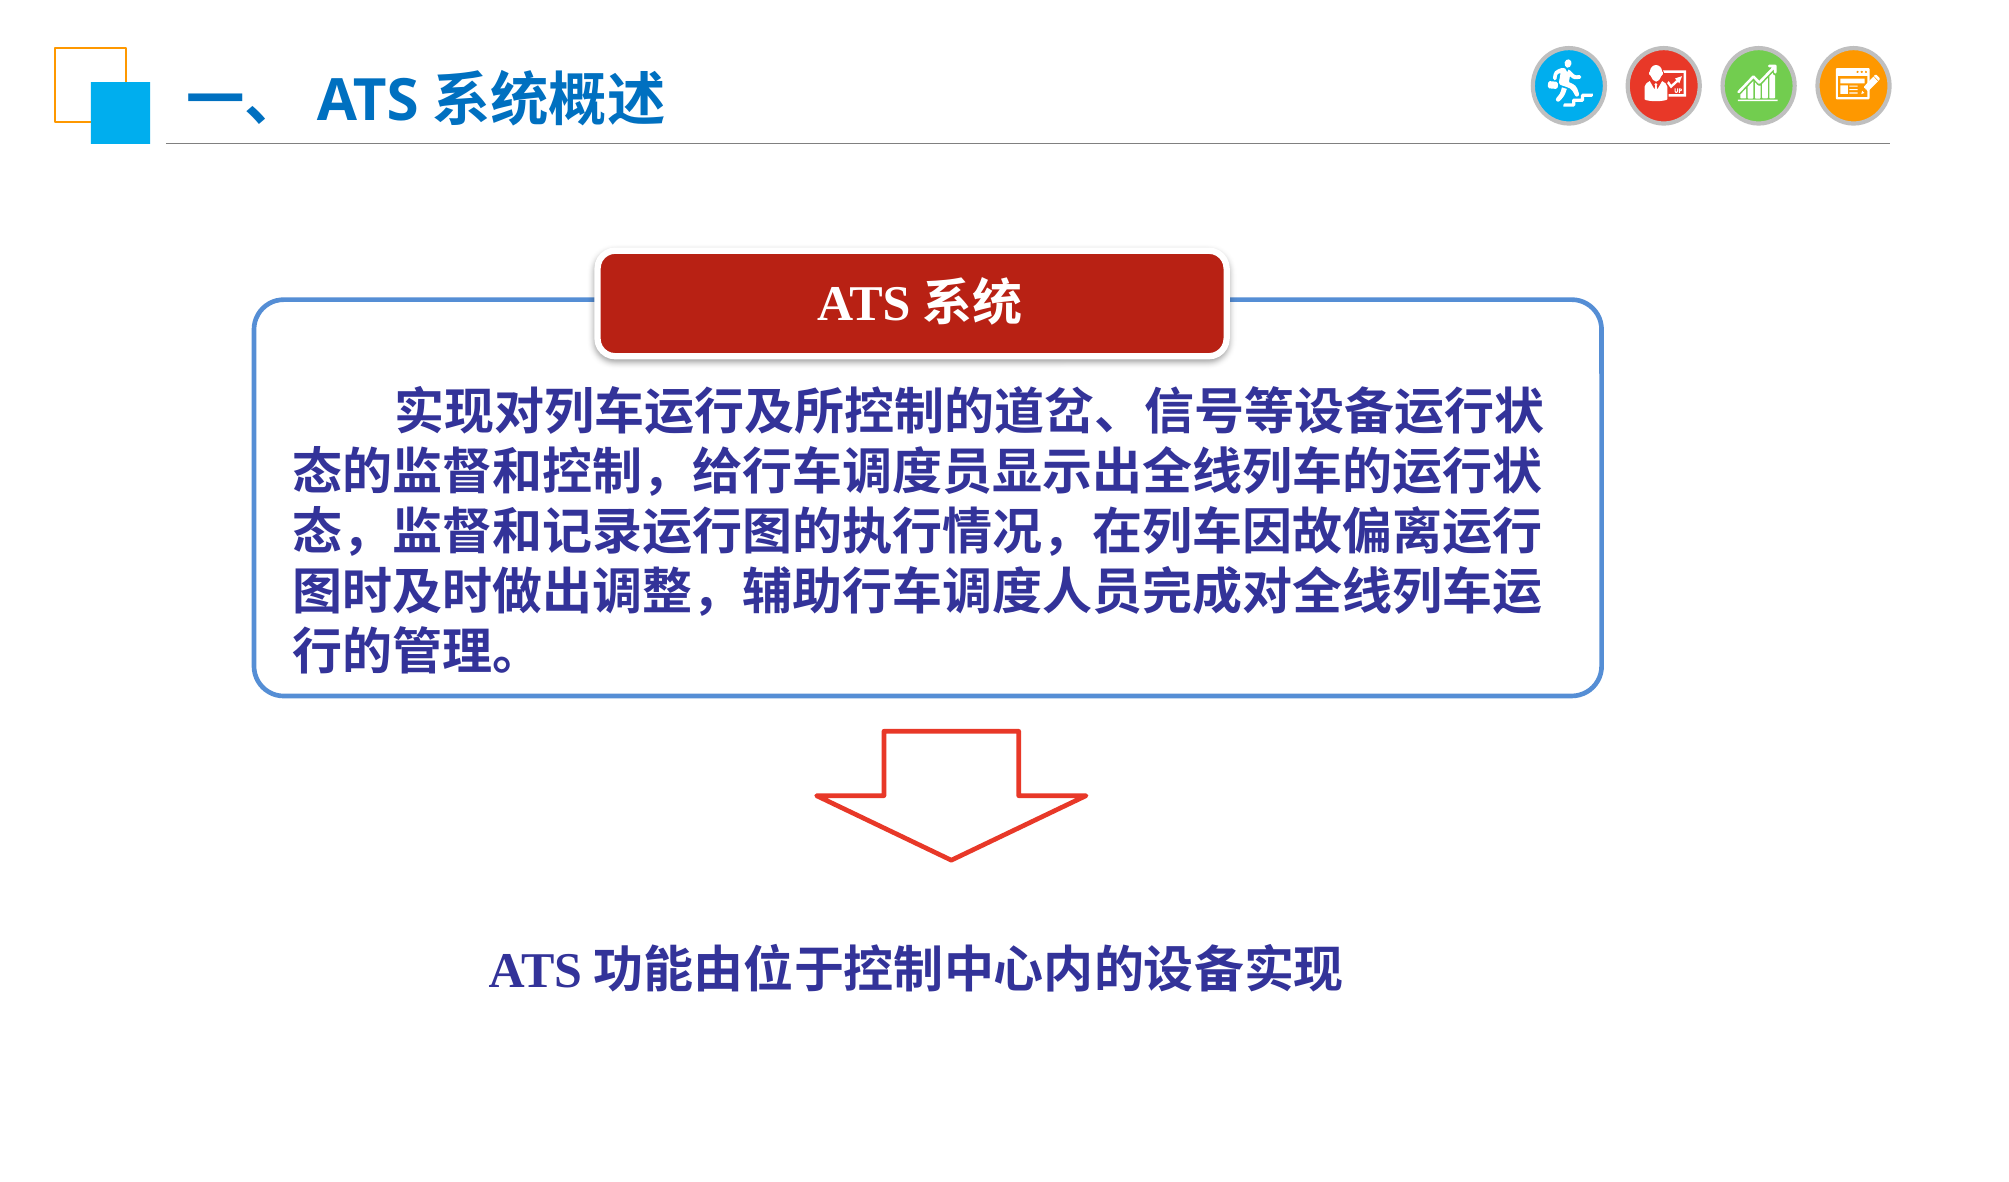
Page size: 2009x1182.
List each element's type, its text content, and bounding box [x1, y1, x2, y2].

text_box [814, 729, 1089, 863]
text_box ATS功能由位于控制中心内的设备实现 [230, 930, 1602, 1006]
text_box 一、ATS系统概述 [165, 51, 686, 142]
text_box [253, 250, 1602, 697]
